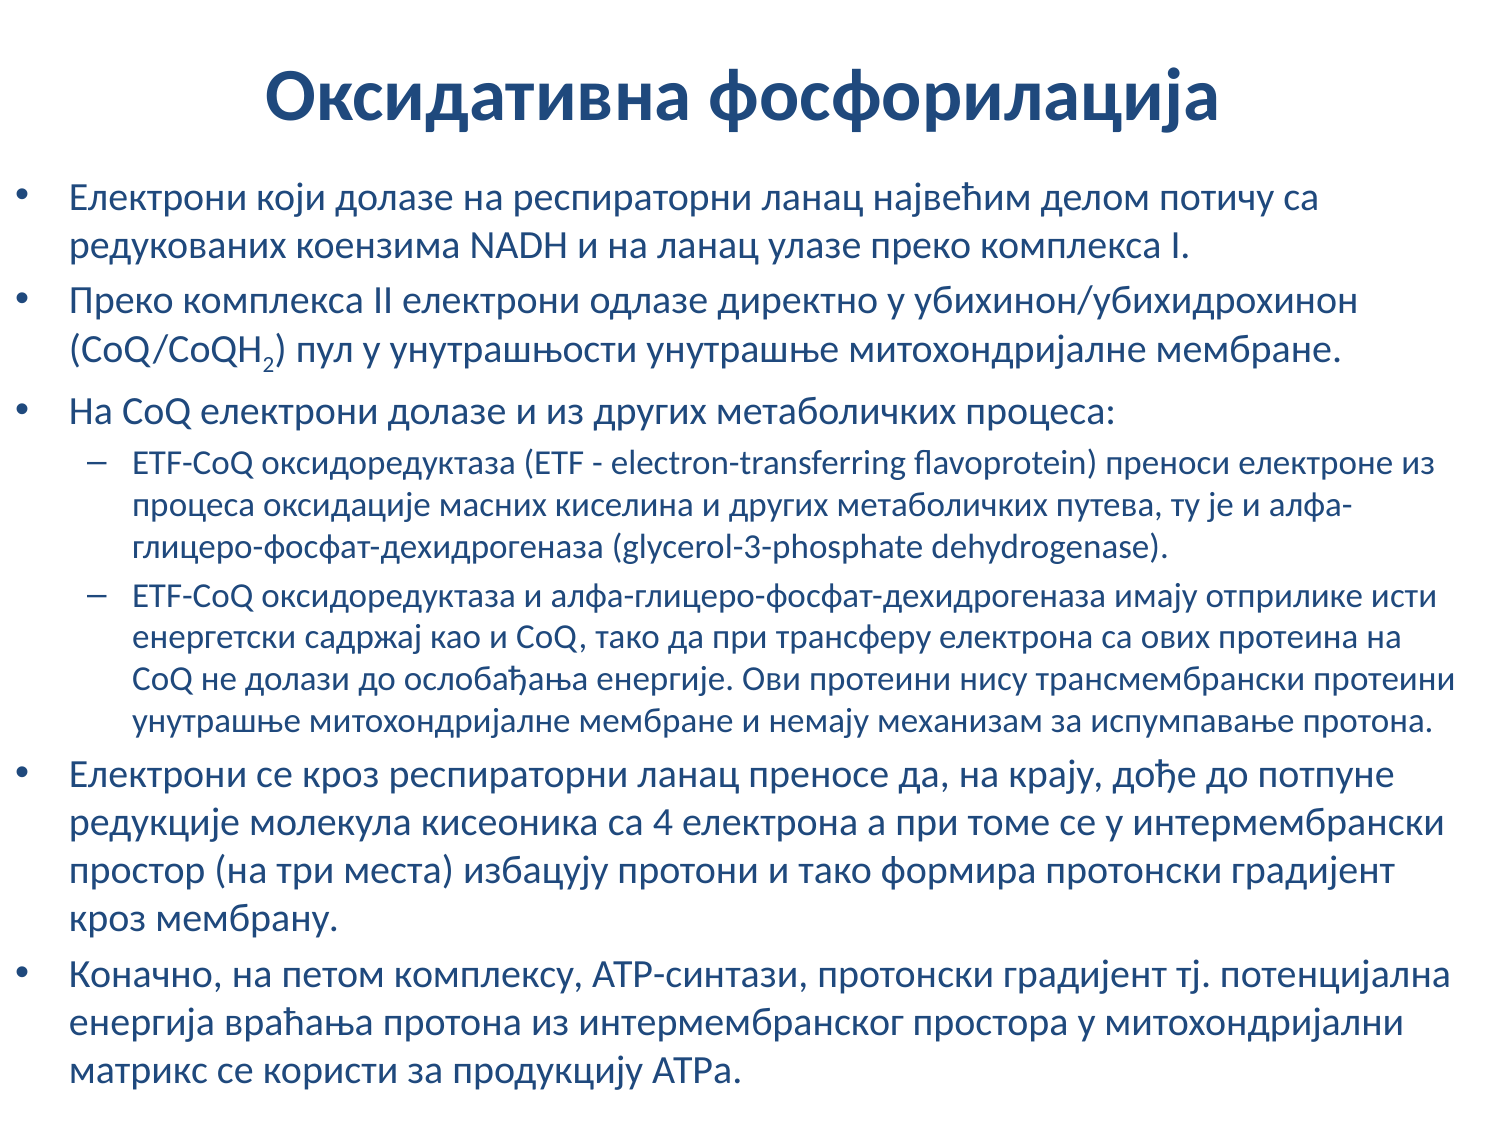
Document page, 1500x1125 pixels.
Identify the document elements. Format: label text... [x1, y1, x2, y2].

title Оксидативна фосфорилација [0, 24, 1500, 155]
list Електрони који долазе на респираторни ланац највећим делом потичу са редукованих коензима NАDH и на ланац улазе преко комплекса I. Преко комплекса II електрони одлазе директно у убихинон/убихидрохинон (СоQ/СоQН2) пул у унутрашњости унутрашње митохондријалне мембране. На СоQ електрони долазе и из других метаболичких процеса: ЕТF-СоQ оксидоредуктаза (ЕТF - electron-transferring flavoprotein) преноси електроне из процеса оксидације масних киселина и других метаболичких путева, ту је и алфа-глицеро-фосфат-дехидрогеназа (glycerol-3-phosphate dehydrogenase). ЕТF-СоQ оксидоредуктаза и алфа-глицеро-фосфат-дехидрогеназа имају отприлике исти енергетски садржај као и СоQ, тако да при трансферу електрона са ових протеина на СоQ не долази до ослобађања енергије. Ови протеини нису трансмембрански протеини унутрашње митохондријалне мембране и немају механизам за испумпавање протона. Електрони се кроз респираторни ланац преносе да, на крају, дође до потпуне редукције молекула кисеоника са 4 електрона а при томе се у интермембрански простор (на три места) избацују протони и тако формира протонски градијент кроз мембрану. Коначно, на петом комплексу, АТР-синтази, протонски градијент тј. потенцијална енергија враћања протона из интермембранског простора у митохондријални матрикс се користи за продукцију АТРа. [0, 162, 1475, 1125]
